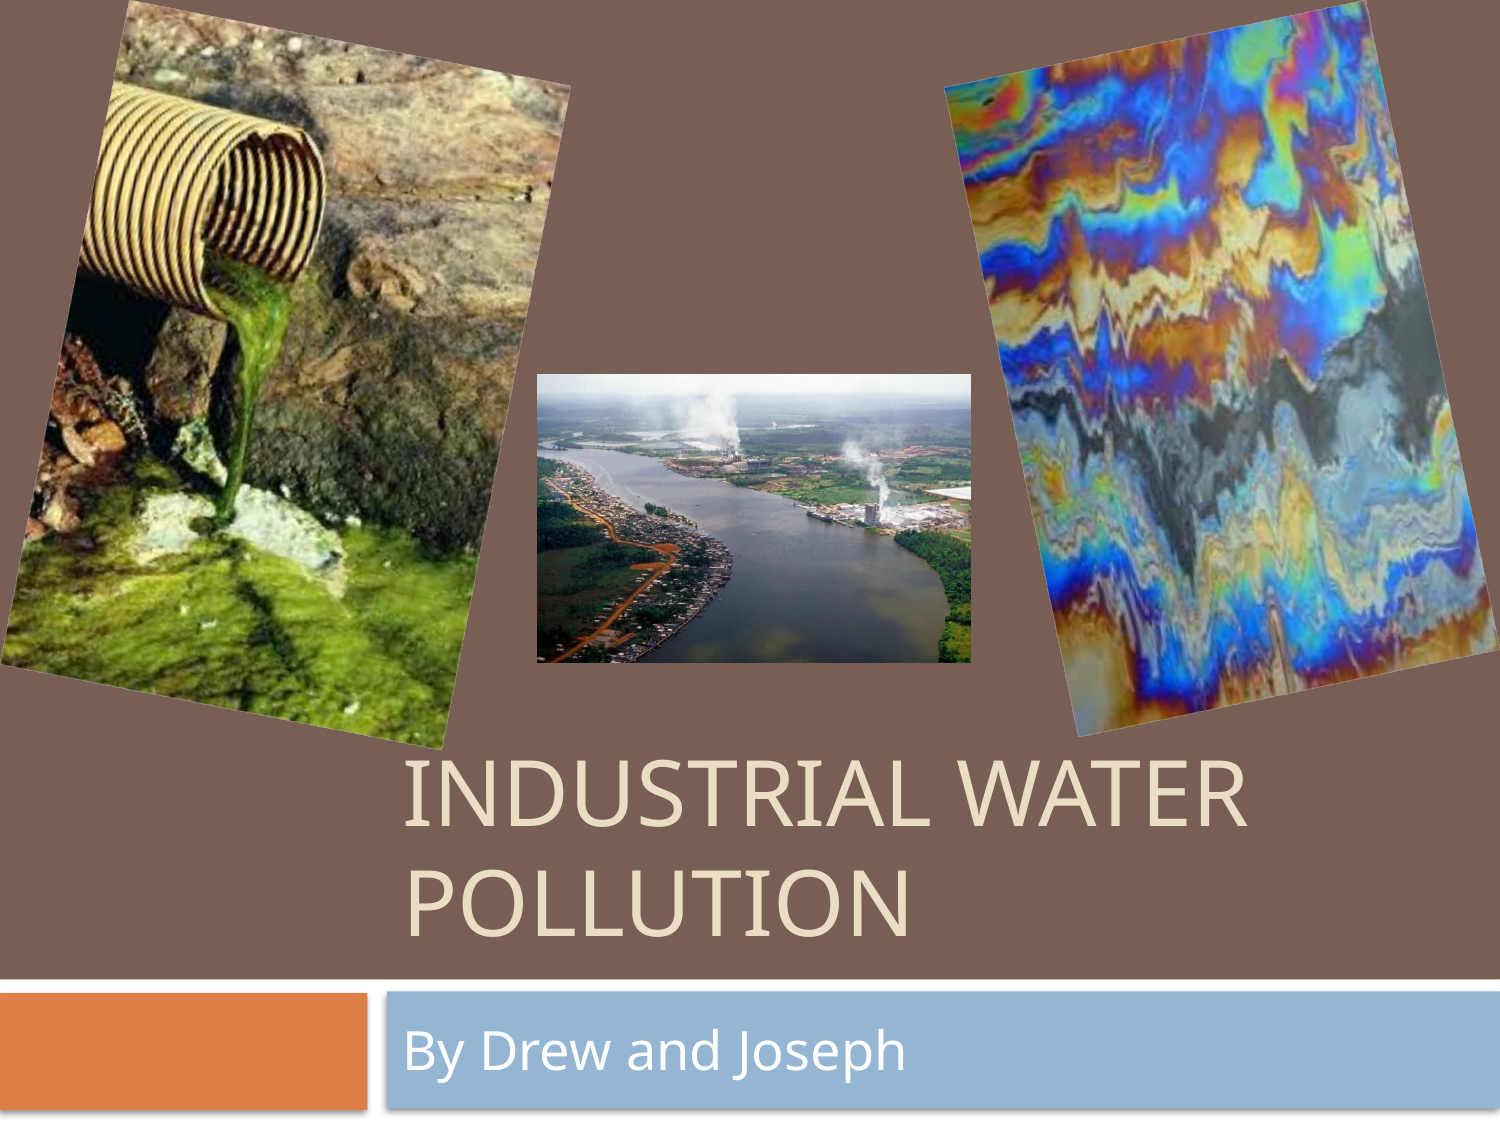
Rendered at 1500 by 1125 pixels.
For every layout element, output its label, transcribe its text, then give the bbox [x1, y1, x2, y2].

picture [1, 1, 570, 749]
title Industrial water pollution [387, 662, 1450, 963]
picture [537, 1, 1500, 736]
subtitle By Drew and Joseph [387, 992, 1488, 1105]
